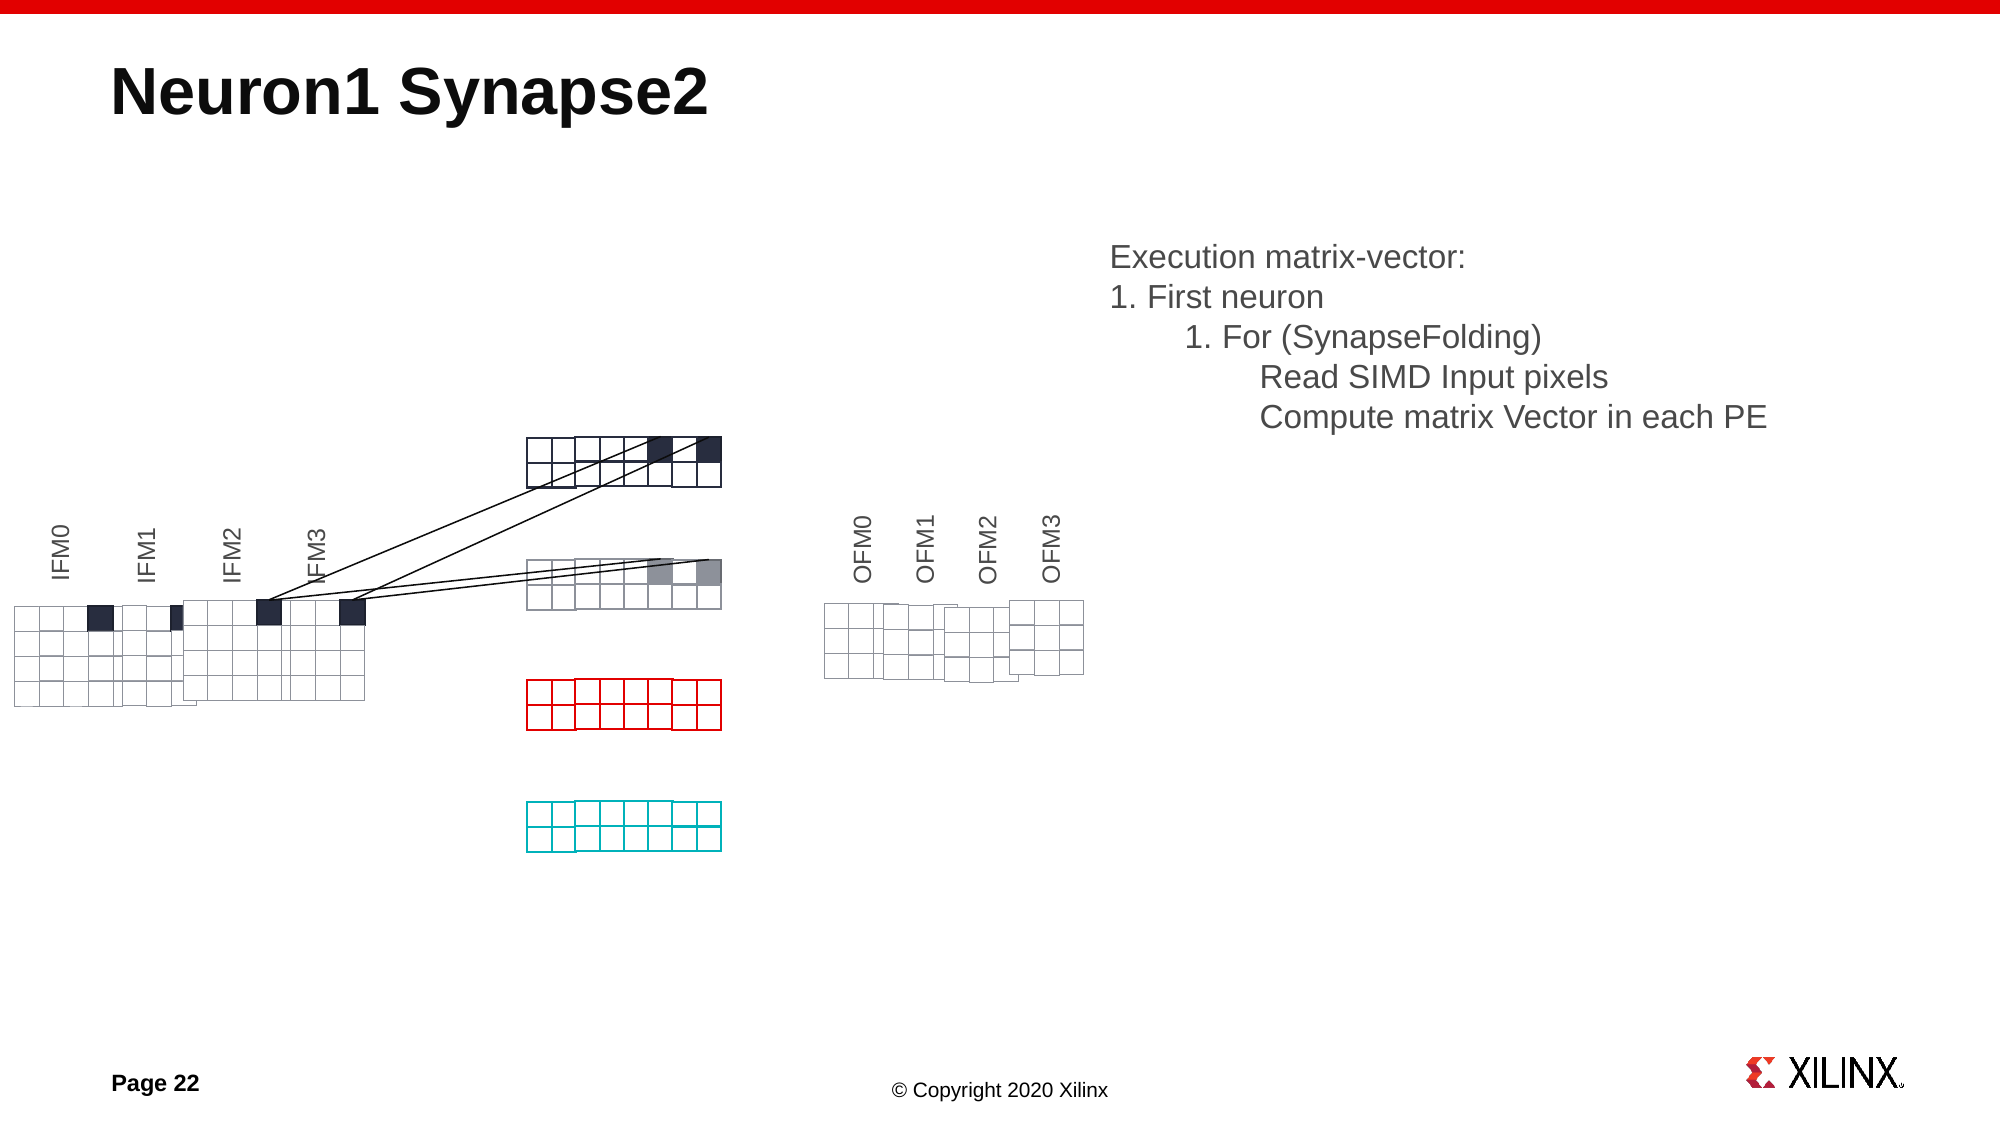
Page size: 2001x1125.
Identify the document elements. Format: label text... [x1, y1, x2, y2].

text_box OFM3 [1027, 499, 1073, 585]
text_box IFM2 [208, 512, 254, 585]
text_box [672, 559, 722, 610]
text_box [269, 558, 661, 601]
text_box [182, 600, 282, 701]
slide_number Page 22 [96, 1043, 257, 1104]
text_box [944, 606, 1019, 682]
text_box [672, 679, 722, 730]
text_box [527, 801, 577, 852]
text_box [623, 800, 674, 851]
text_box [575, 800, 623, 851]
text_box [623, 601, 672, 609]
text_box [709, 437, 722, 488]
text_box OFM1 [901, 499, 947, 585]
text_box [527, 680, 577, 731]
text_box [883, 604, 958, 680]
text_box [14, 605, 113, 706]
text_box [823, 603, 898, 679]
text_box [672, 801, 722, 852]
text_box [575, 601, 623, 609]
text_box IFM0 [36, 509, 82, 582]
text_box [527, 601, 577, 610]
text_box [113, 605, 196, 706]
text_box IFM1 [122, 512, 168, 585]
text_box OFM2 [964, 500, 1009, 586]
text_box OFM0 [838, 500, 884, 585]
text_box Execution matrix-vector: First neuron For (SynapseFolding) Read SIMD Input pixels Compute matrix Vector in each PE [1109, 227, 1789, 562]
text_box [1009, 599, 1084, 675]
title Neuron1 Synapse2 [95, 50, 1905, 210]
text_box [623, 679, 672, 730]
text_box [352, 437, 709, 559]
picture [1745, 1056, 1905, 1089]
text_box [575, 679, 623, 730]
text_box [282, 601, 365, 701]
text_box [352, 559, 709, 601]
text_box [269, 436, 661, 558]
